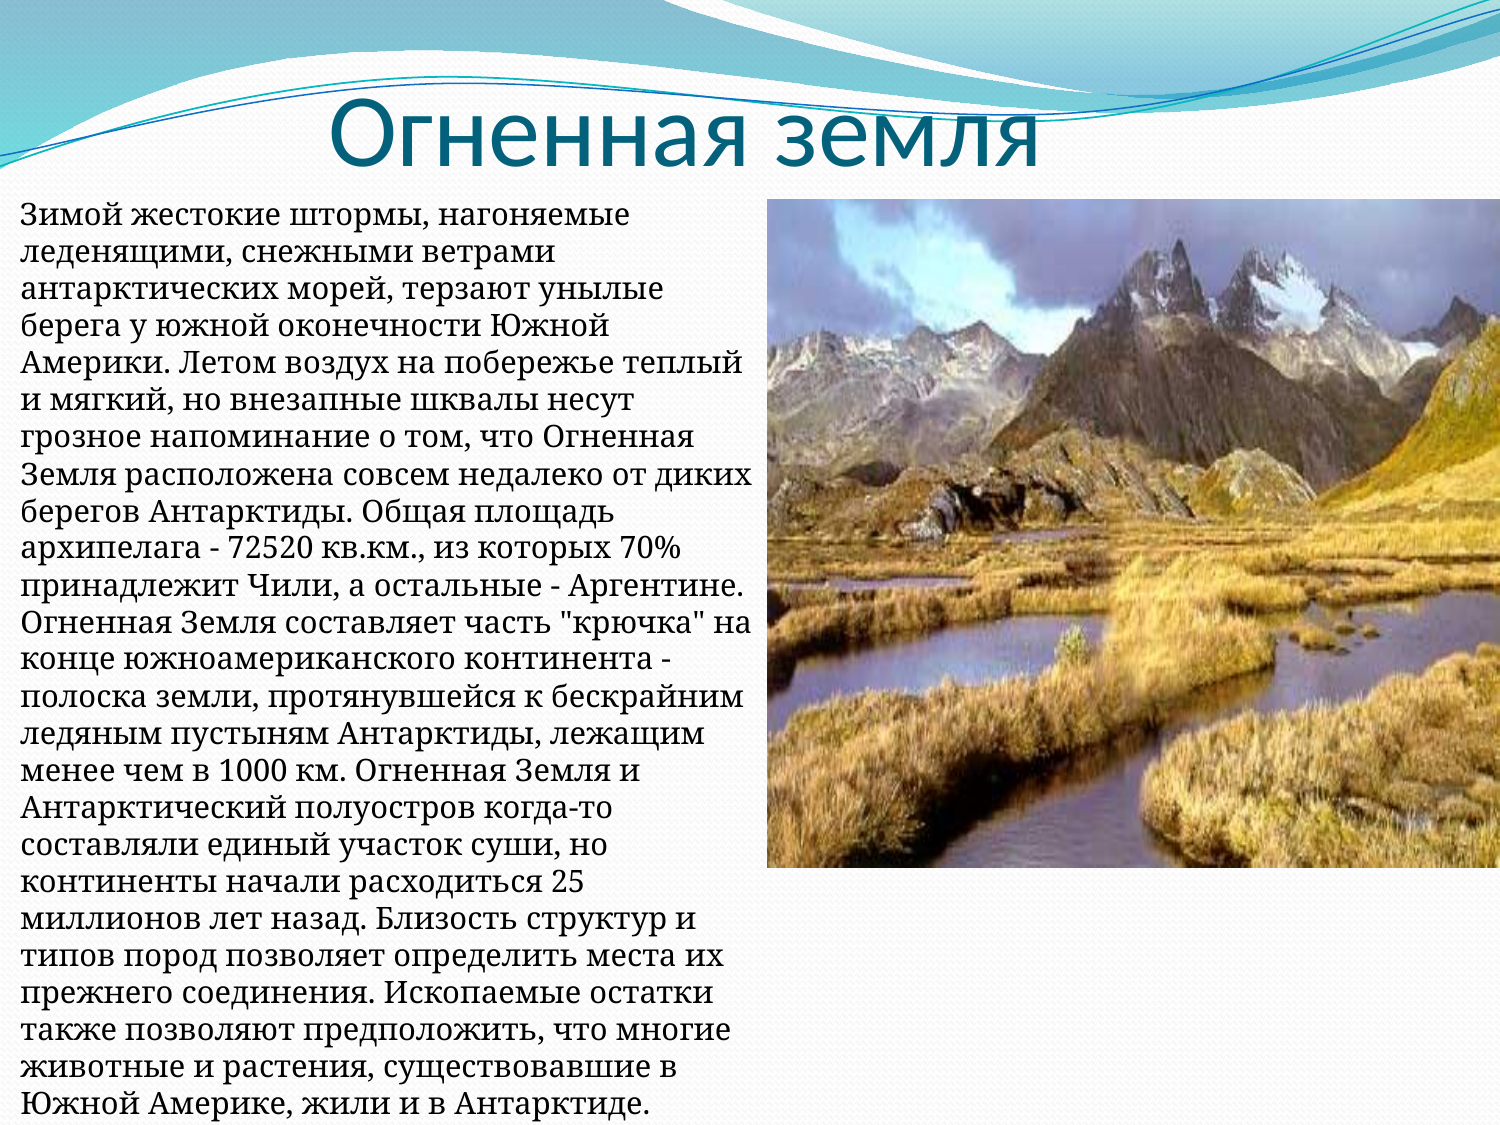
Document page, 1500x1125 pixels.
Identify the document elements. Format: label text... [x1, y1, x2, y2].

picture [766, 198, 1500, 868]
list Зимой жестокие штормы, нагоняемые леденящими, снежными ветрами антарктических морей, терзают унылые берега у южной оконечности Южной Америки. Летом воздух на побережье теплый и мягкий, но внезапные шквалы несут грозное напоминание о том, что Огненная Земля расположена совсем недалеко от диких берегов Антарктиды. Общая площадь архипелага - 72520 кв.км., из которых 70% принадлежит Чили, а остальные - Аргентине. Огненная Земля составляет часть "крючка" на конце южноамериканского континента - полоска земли, протянувшейся к бескрайним ледяным пустыням Антарктиды, лежащим менее чем в 1000 км. Огненная Земля и Антарктический полуостров когда-то составляли единый участок суши, но континенты начали расходиться 25 миллионов лет назад. Близость структур и типов пород позволяет определить места их прежнего соединения. Ископаемые остатки также позволяют предположить, что многие животные и растения, существовавшие в Южной Америке, жили и в Антарктиде. [0, 187, 774, 1125]
title Огненная земля [328, 0, 1500, 188]
